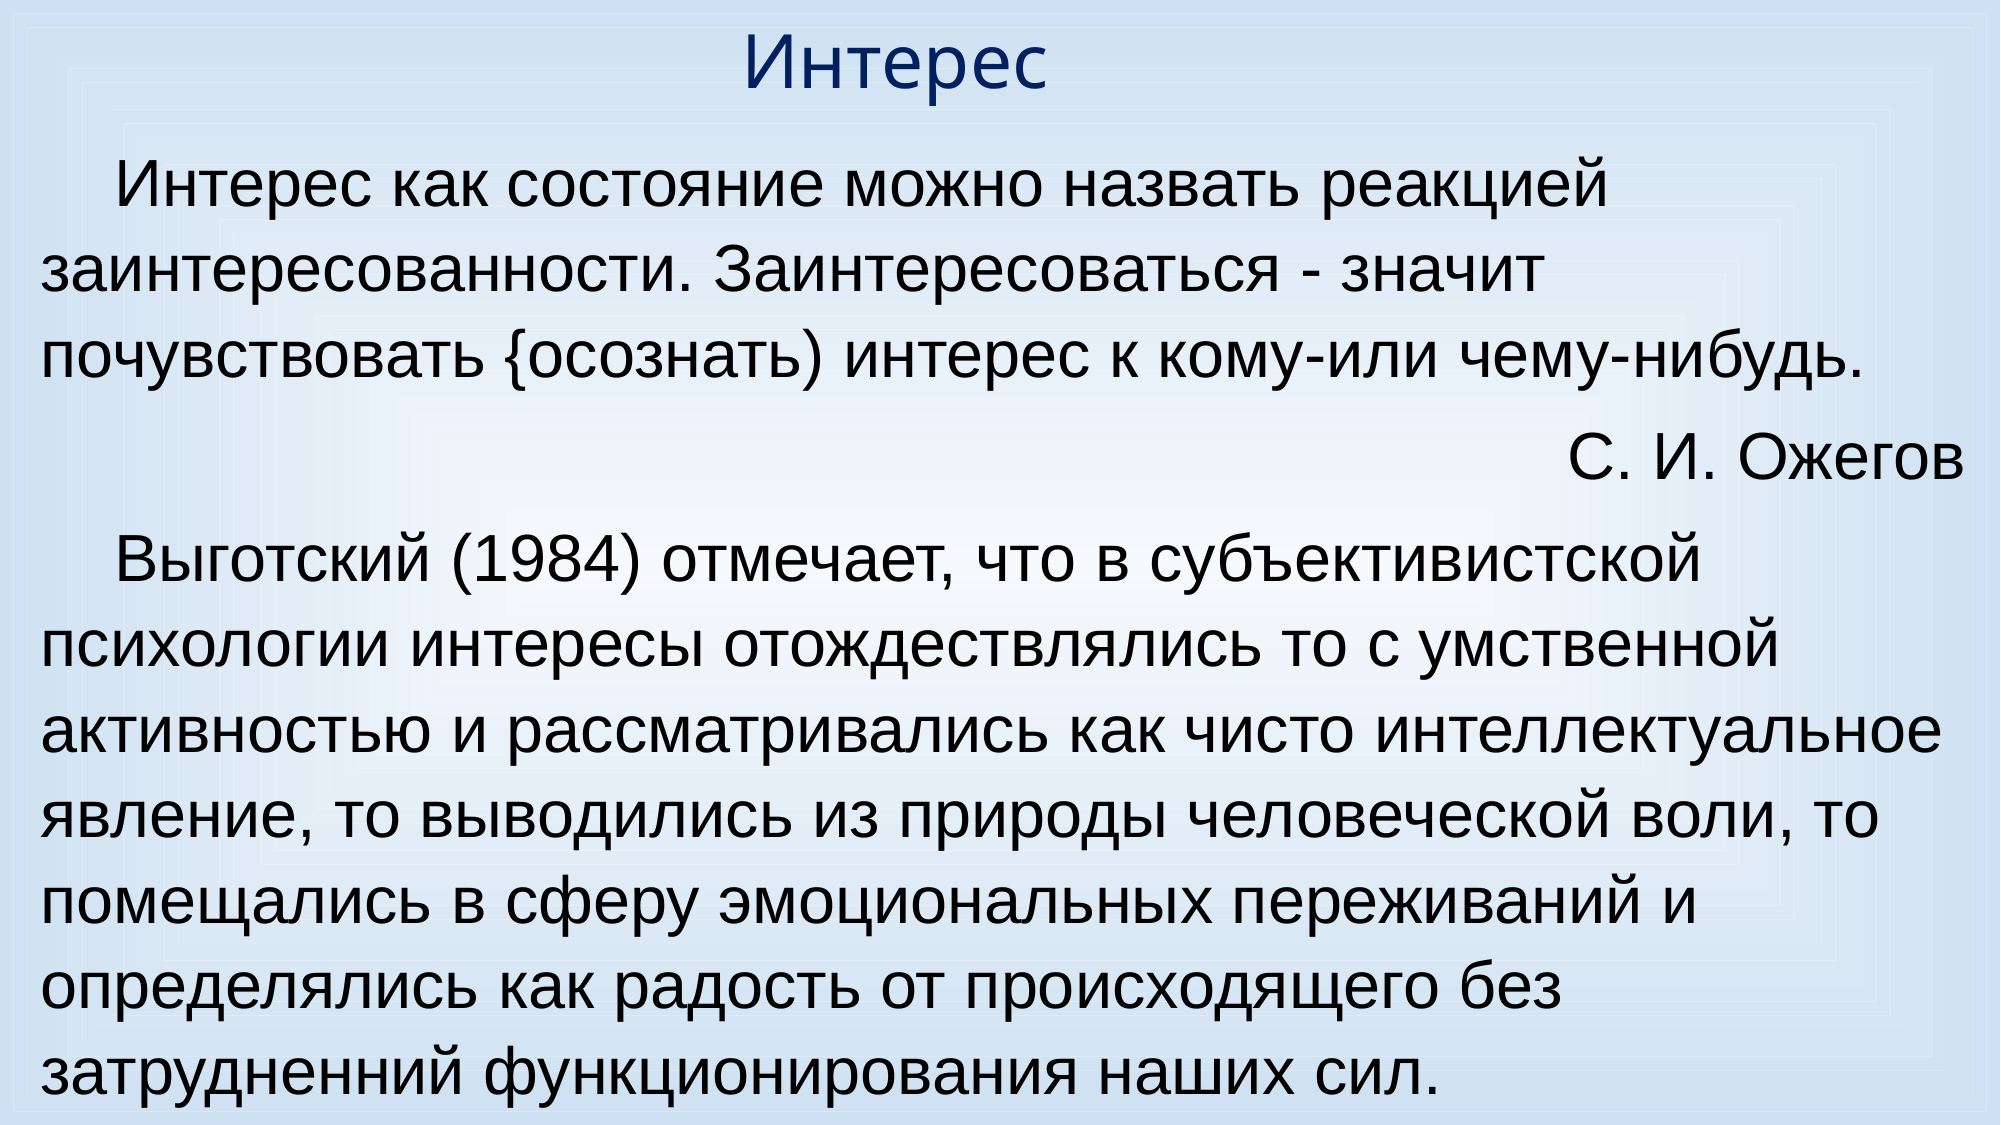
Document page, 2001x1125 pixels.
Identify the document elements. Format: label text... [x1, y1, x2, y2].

text_box Интерес [653, 0, 1429, 111]
text_box Интерес как состояние можно назвать реакцией заинтересованности. Заинтересоваться - значит почувствовать {осознать) интерес к кому-или чему-нибудь. С. И. Ожегов Выготский (1984) отмечает, что в субъективистской психологии интересы отождествлялись то с умственной активностью и рассматривались как чисто интеллектуальное явление, то выводились из природы человеческой воли, то помещались в сферу эмоциональных переживаний и определялись как радость от происходящего без затрудненний функционирования наших сил. [25, 126, 2000, 1116]
